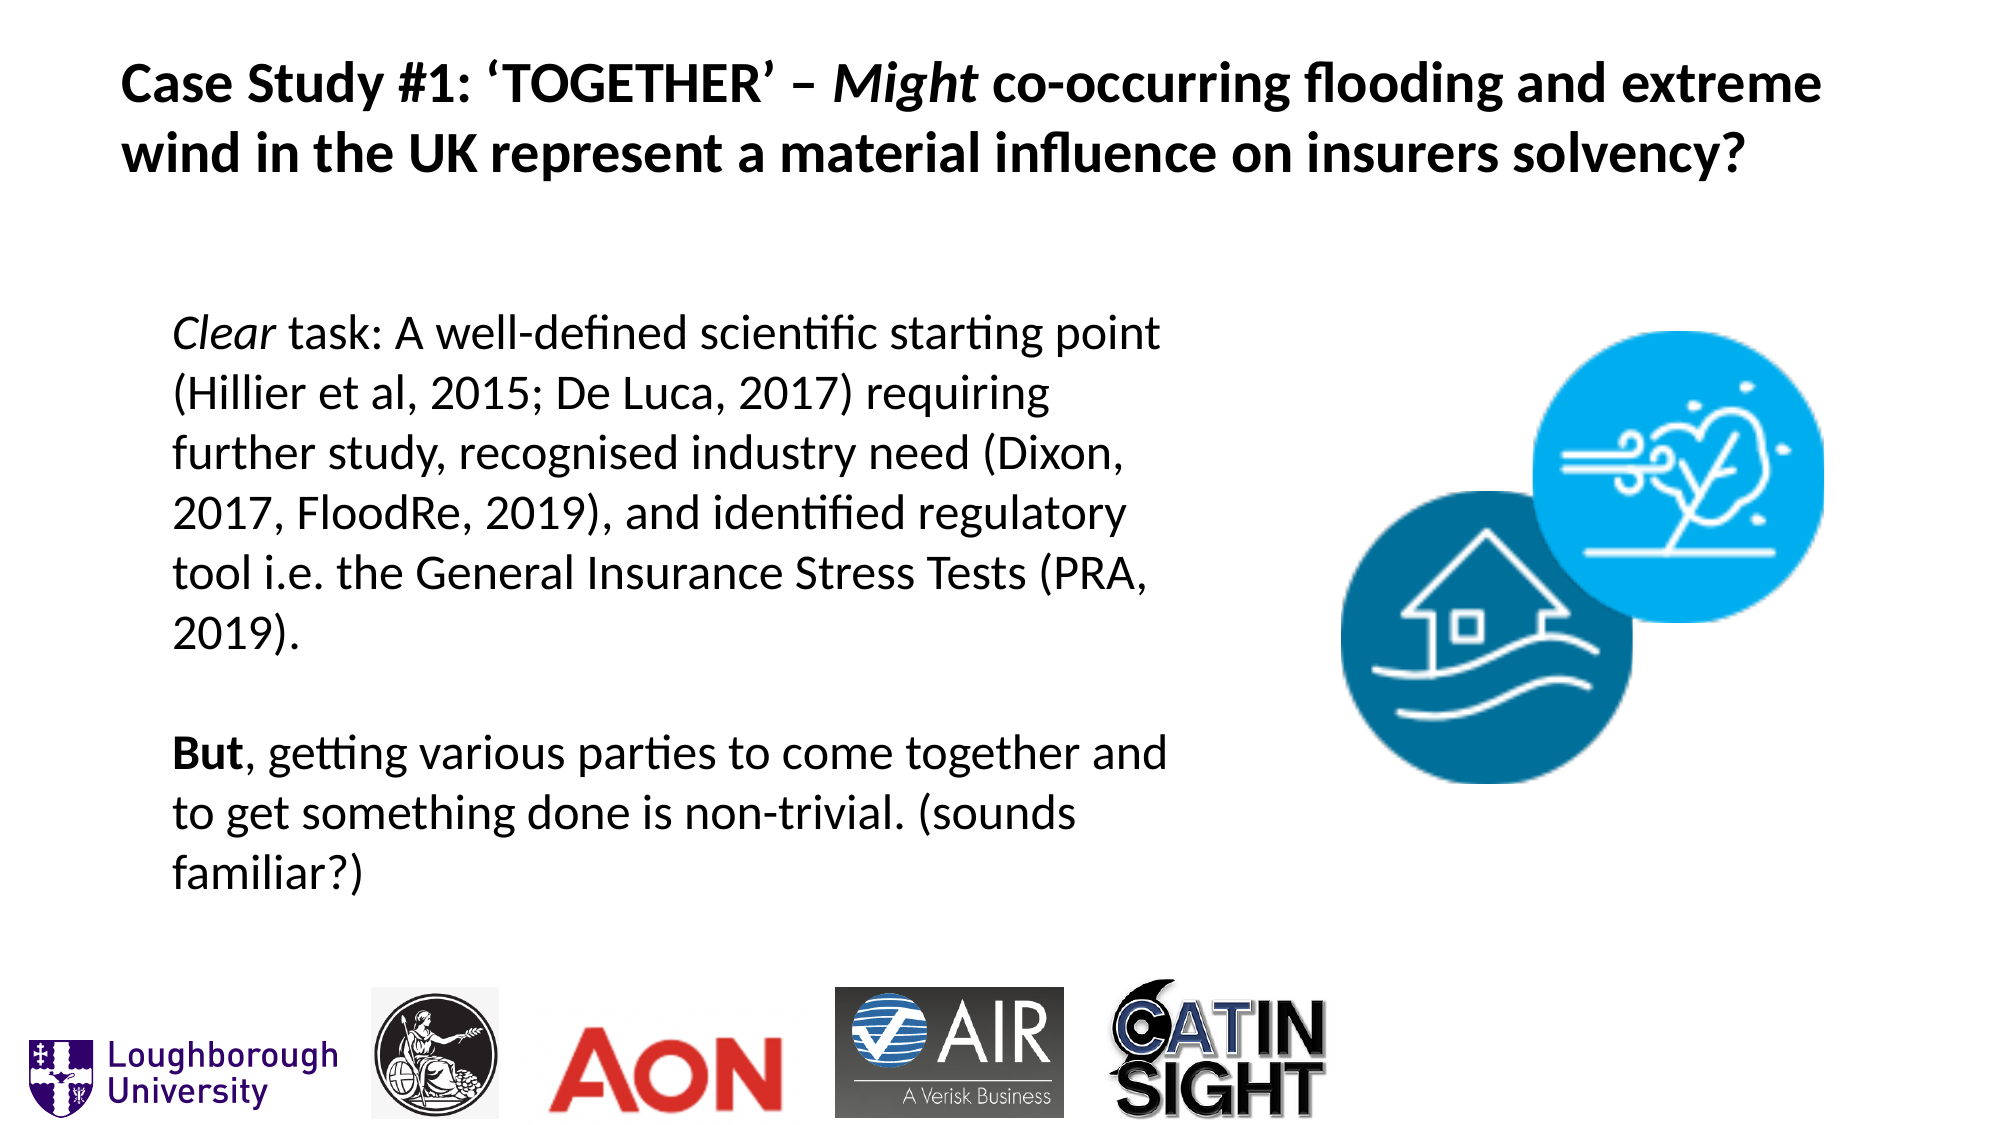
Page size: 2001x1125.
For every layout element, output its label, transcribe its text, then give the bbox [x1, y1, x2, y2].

picture [1498, 648, 1633, 784]
text_box Clear task: A well-defined scientific starting point (Hillier et al, 2015; De Luca, 2017) requiring further study, recognised industry need (Dixon, 2017, FloodRe, 2019), and identified regulatory tool i.e. the General Insurance Stress Tests (PRA, 2019). But, getting various parties to come together and to get something done is non-trivial. (sounds familiar?) [157, 292, 1217, 907]
picture [1750, 513, 1766, 526]
picture [1341, 647, 1477, 784]
picture [1341, 491, 1478, 628]
picture [1690, 331, 1825, 465]
picture [835, 987, 1064, 1118]
picture [1372, 527, 1600, 680]
text_box Case Study #1: ‘TOGETHER’ – Might co-occurring flooding and extreme wind in the UK represent a material influence on insurers solvency? [107, 36, 1905, 191]
picture [1632, 616, 1666, 628]
picture [1740, 381, 1756, 394]
picture [29, 1040, 337, 1118]
picture [1560, 407, 1776, 558]
picture [526, 1012, 808, 1125]
picture [1091, 976, 1342, 1125]
picture [1686, 400, 1703, 413]
picture [371, 987, 499, 1119]
picture [1532, 331, 1668, 467]
picture [1775, 442, 1792, 455]
picture [1692, 490, 1825, 623]
picture [1497, 488, 1534, 498]
picture [1394, 673, 1593, 722]
picture [1560, 429, 1646, 460]
